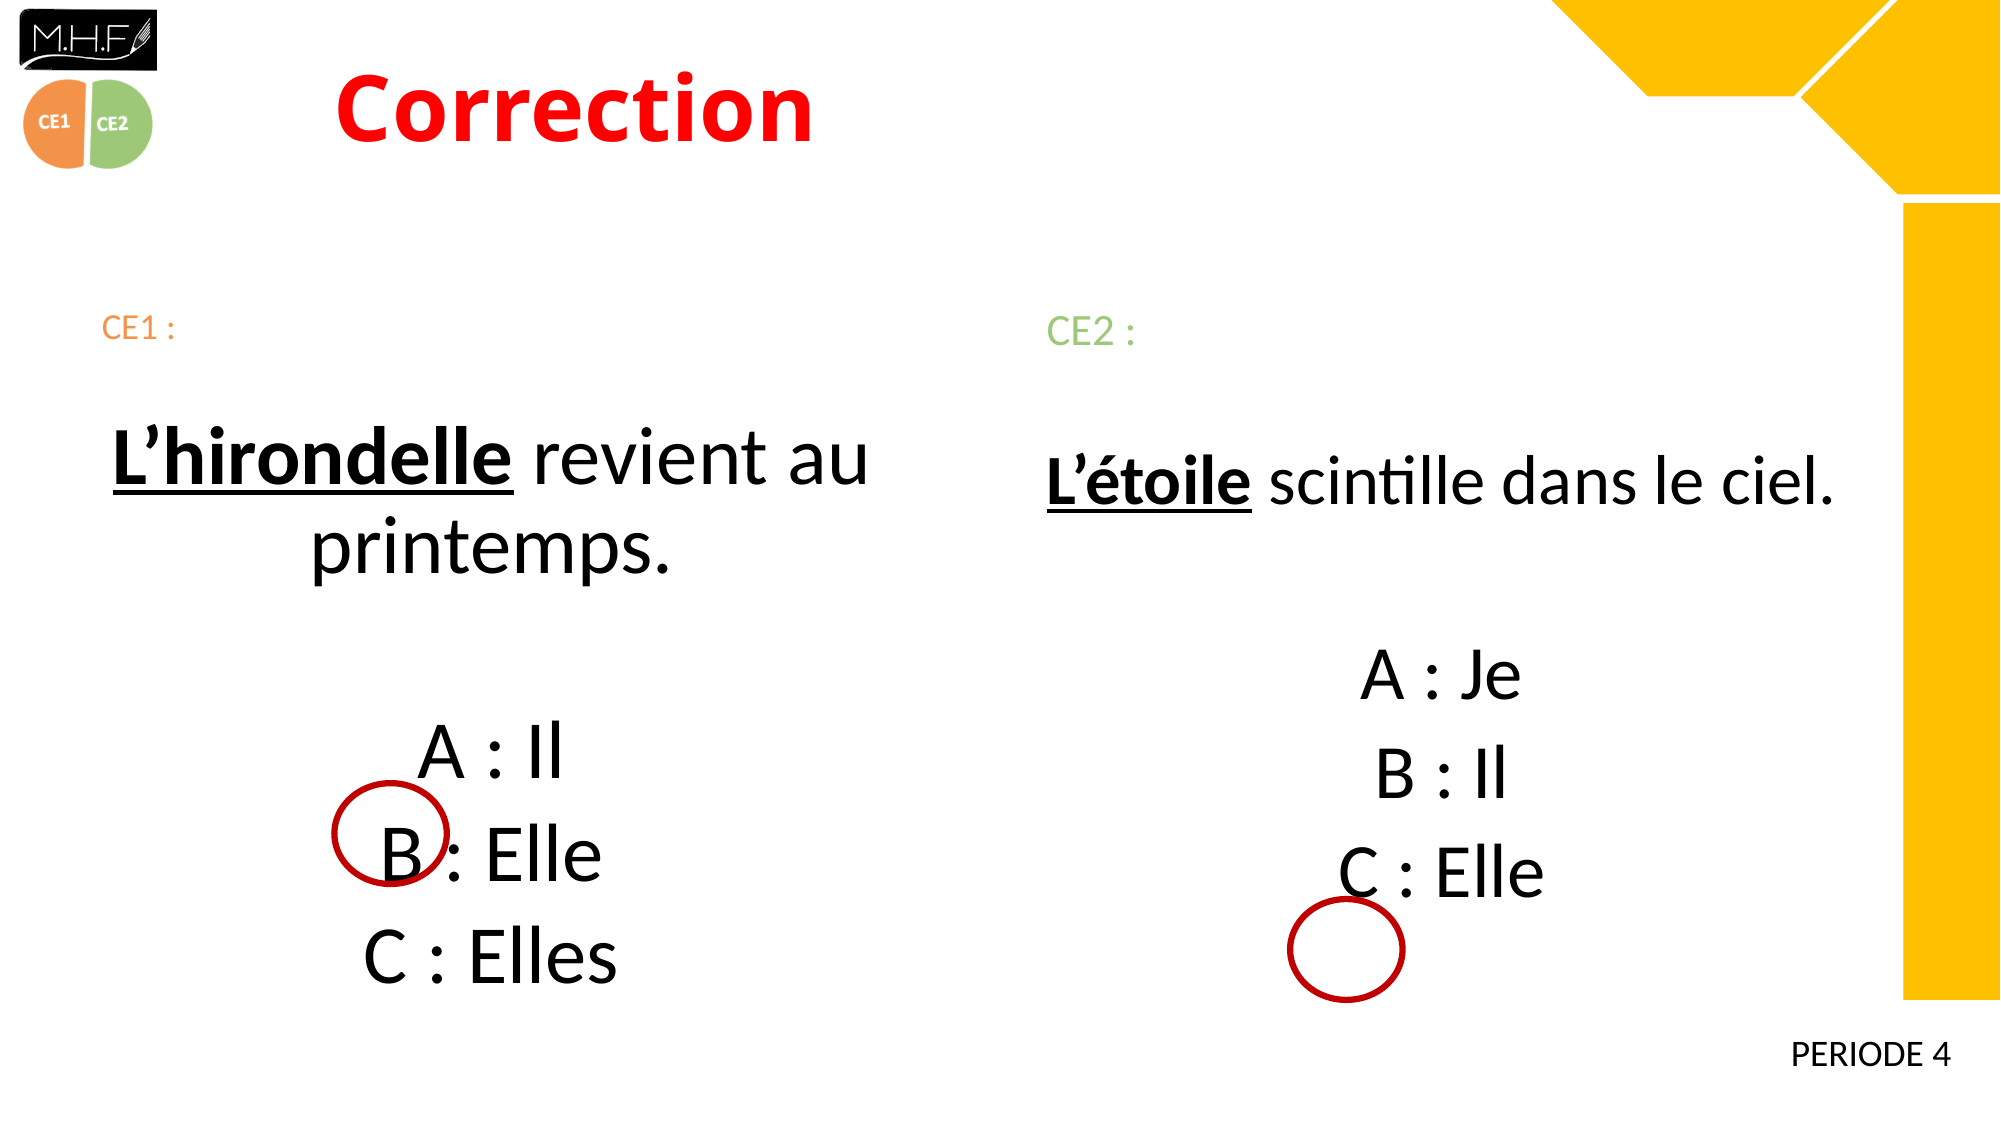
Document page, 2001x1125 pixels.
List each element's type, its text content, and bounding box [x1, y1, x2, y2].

list CE1 : L’hirondelle revient au printemps. A : Il B : Elle C : Elles [86, 300, 897, 1015]
text_box [333, 782, 448, 886]
text_box [1902, 202, 2000, 1001]
picture [1, 7, 177, 207]
text_box [1289, 898, 1404, 1001]
text_box CE2 : L’étoile scintille dans le ciel. A : Je B : Il C : Elle [1031, 299, 1853, 1014]
text_box [1549, 0, 1892, 98]
text_box PERIODE 4 [1362, 1021, 1967, 1125]
text_box [1799, 0, 2000, 196]
title Correction [318, 3, 1865, 221]
